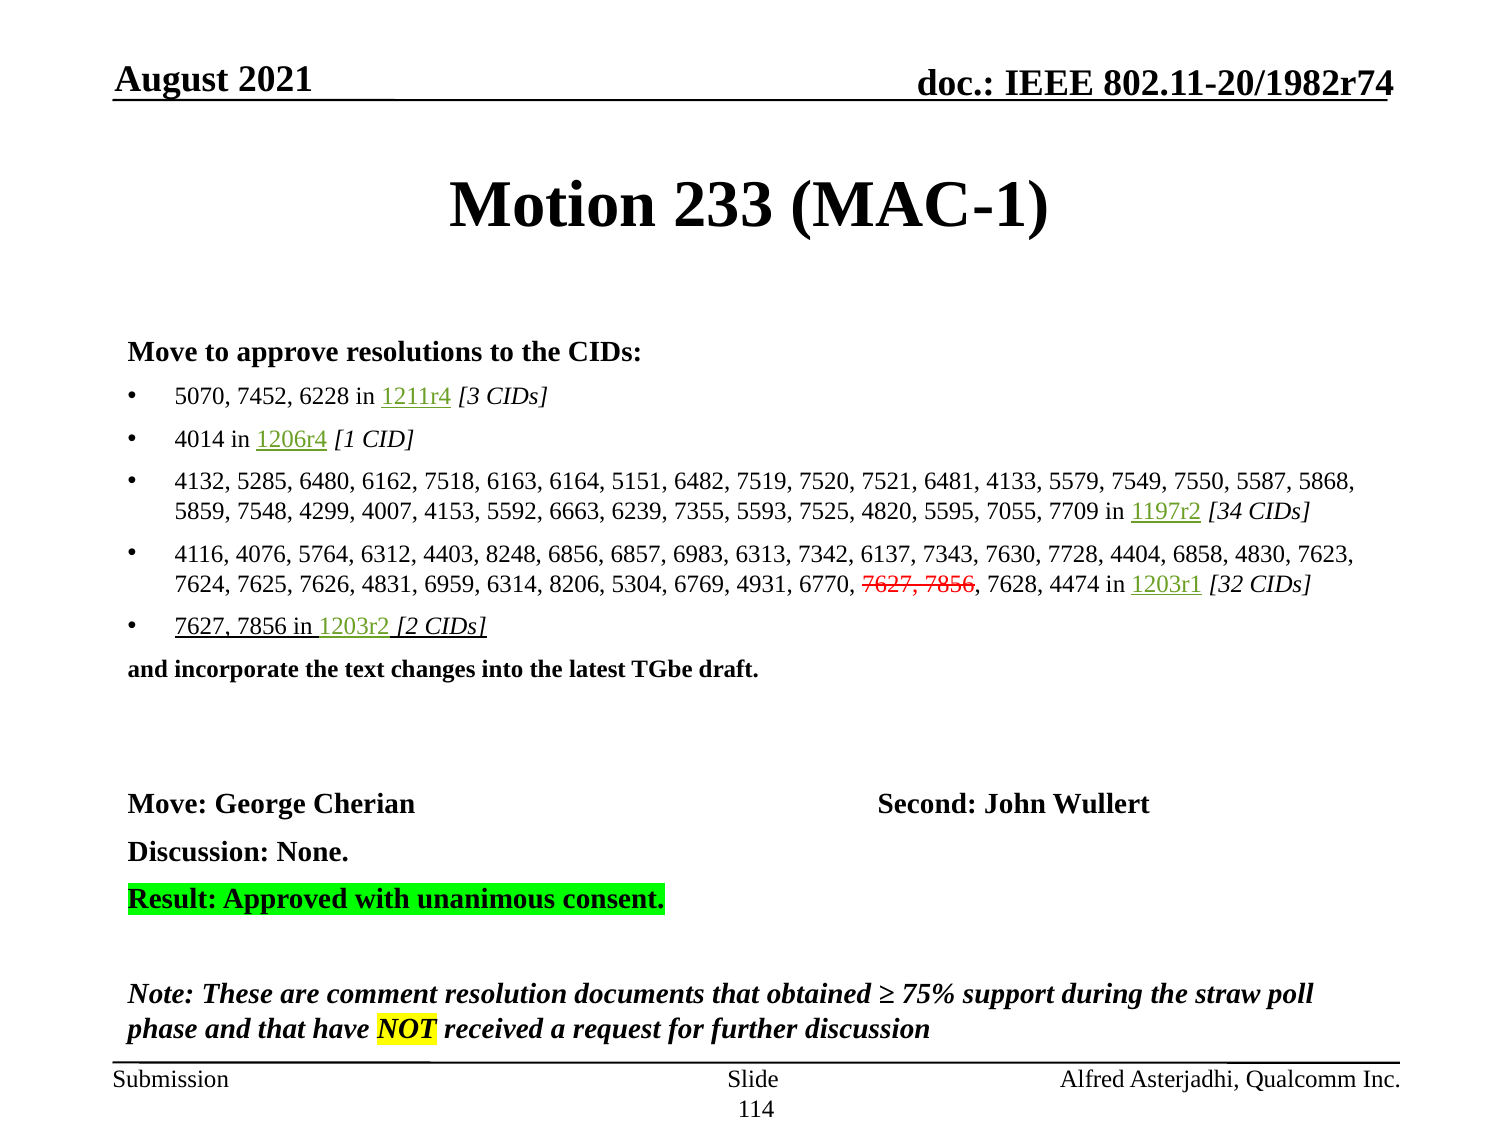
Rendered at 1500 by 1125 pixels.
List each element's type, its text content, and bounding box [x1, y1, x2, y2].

slide_number Slide 114 [712, 1061, 800, 1123]
list Move to approve resolutions to the CIDs: 5070, 7452, 6228 in 1211r4 [3 CIDs] 4014 in 1206r4 [1 CID] 4132, 5285, 6480, 6162, 7518, 6163, 6164, 5151, 6482, 7519, 7520, 7521, 6481, 4133, 5579, 7549, 7550, 5587, 5868, 5859, 7548, 4299, 4007, 4153, 5592, 6663, 6239, 7355, 5593, 7525, 4820, 5595, 7055, 7709 in 1197r2 [34 CIDs] 4116, 4076, 5764, 6312, 4403, 8248, 6856, 6857, 6983, 6313, 7342, 6137, 7343, 7630, 7728, 4404, 6858, 4830, 7623, 7624, 7625, 7626, 4831, 6959, 6314, 8206, 5304, 6769, 4931, 6770, 7627, 7856, 7628, 4474 in 1203r1 [32 CIDs] 7627, 7856 in 1203r2 [2 CIDs] and incorporate the text changes into the latest TGbe draft. Move: George Cherian Second: John Wullert Discussion: None. Result: Approved with unanimous consent. Note: These are comment resolution documents that obtained ≥ 75% support during the straw poll phase and that have NOT received a request for further discussion [112, 324, 1388, 1063]
title Motion 233 (MAC-1) [112, 112, 1388, 288]
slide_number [114, 54, 423, 100]
footer Alfred Asterjadhi, Qualcomm Inc. [878, 1061, 1402, 1093]
